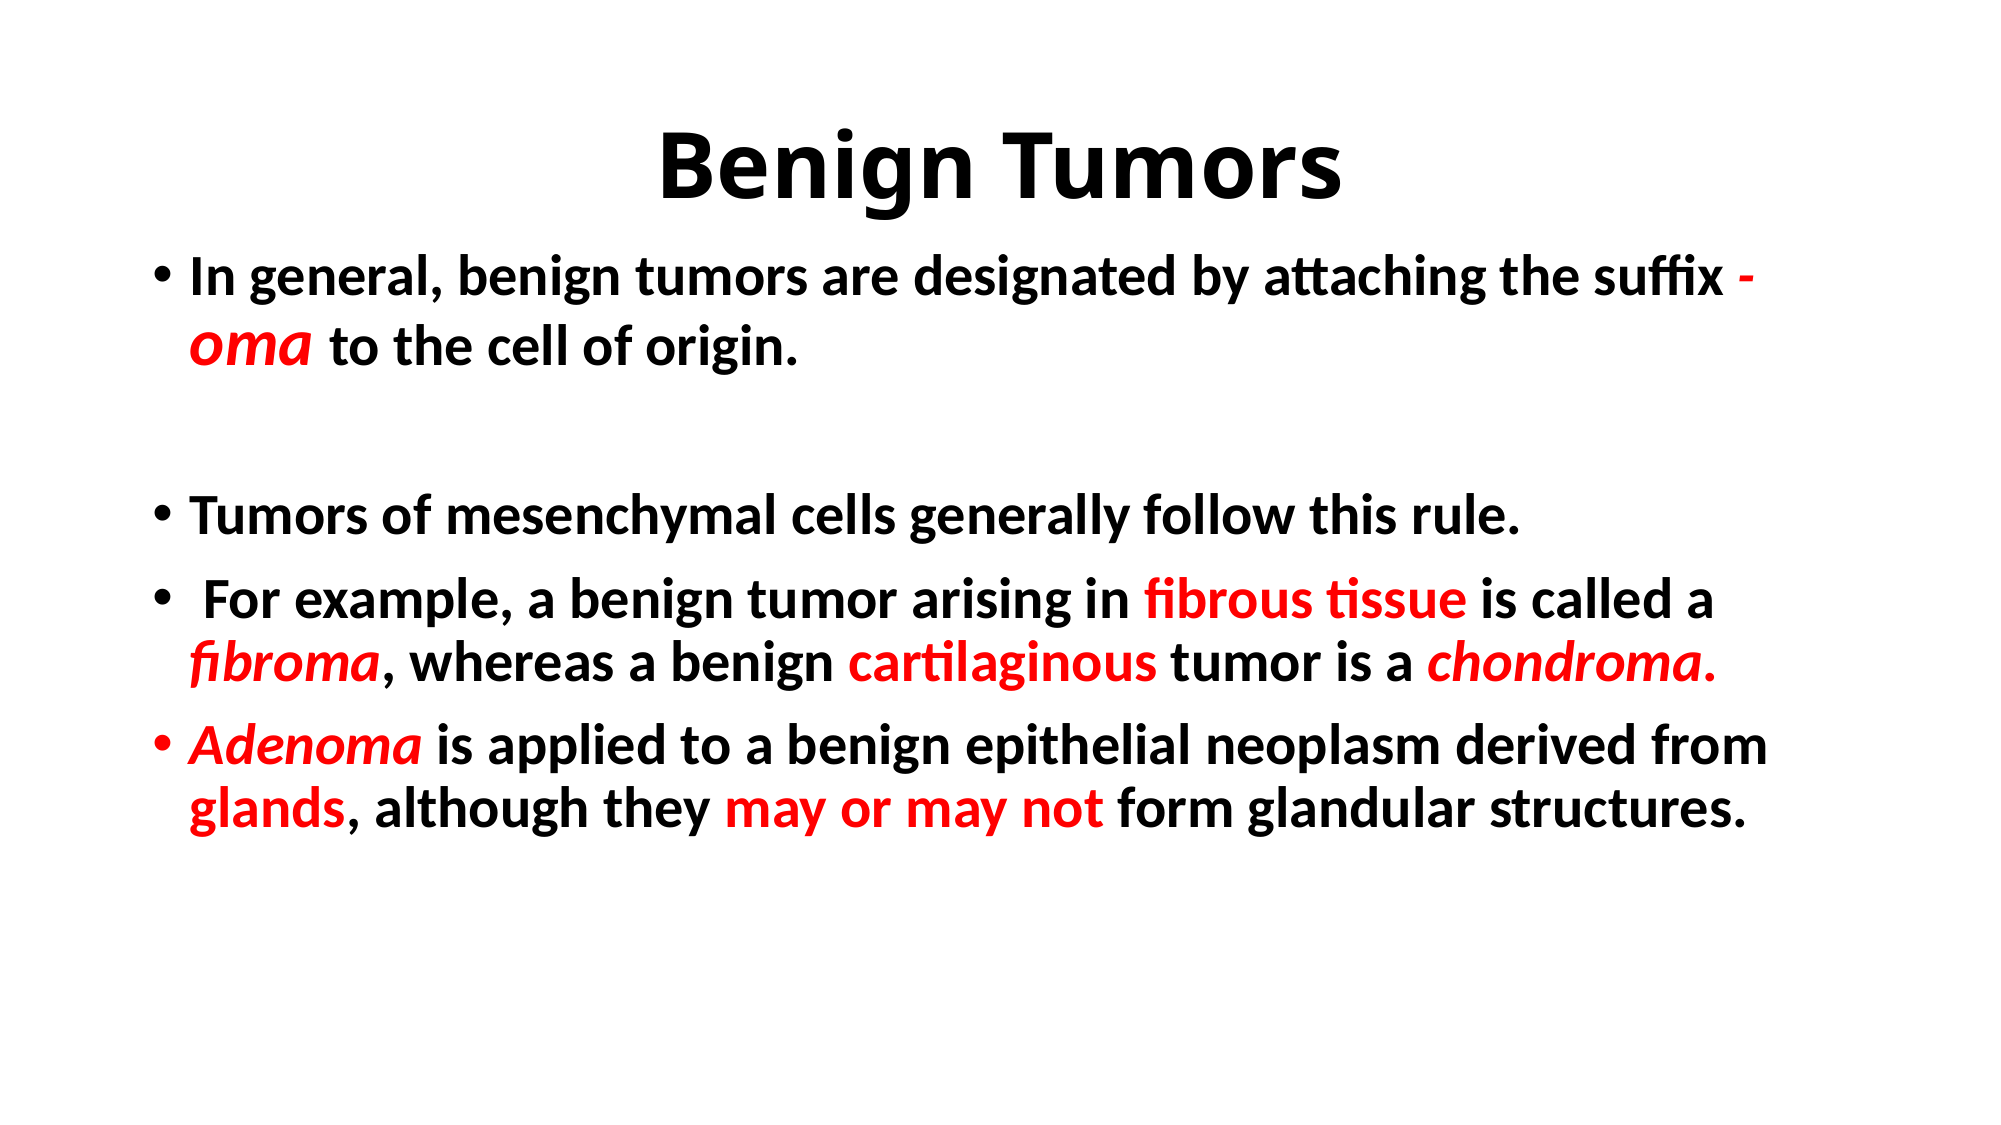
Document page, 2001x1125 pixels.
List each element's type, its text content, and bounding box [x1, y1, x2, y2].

list In general, benign tumors are designated by attaching the suffix -oma to the cell of origin. Tumors of mesenchymal cells generally follow this rule. For example, a benign tumor arising in fibrous tissue is called a fibroma, whereas a benign cartilaginous tumor is a chondroma. Adenoma is applied to a benign epithelial neoplasm derived from glands, although they may or may not form glandular structures. [137, 237, 1863, 1038]
title Benign Tumors [137, 59, 1863, 237]
